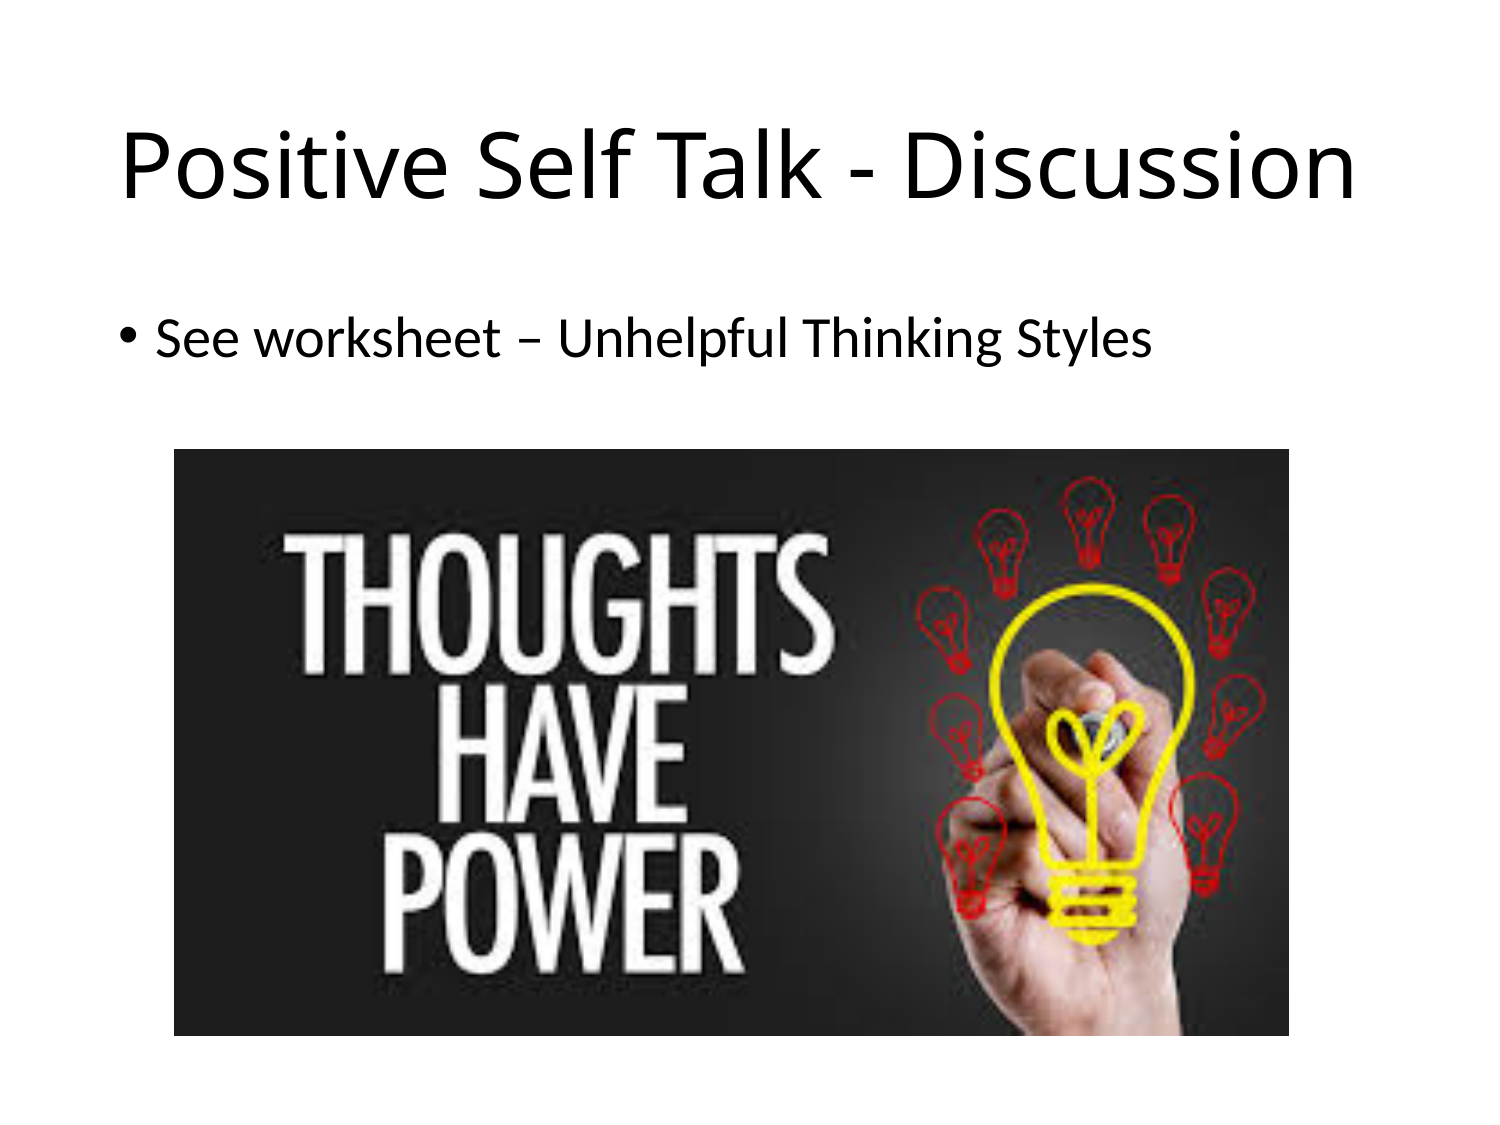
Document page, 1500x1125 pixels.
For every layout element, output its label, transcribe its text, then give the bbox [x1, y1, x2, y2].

list See worksheet – Unhelpful Thinking Styles [103, 299, 1397, 1014]
title Positive Self Talk - Discussion [103, 59, 1397, 278]
picture [174, 449, 1289, 1036]
